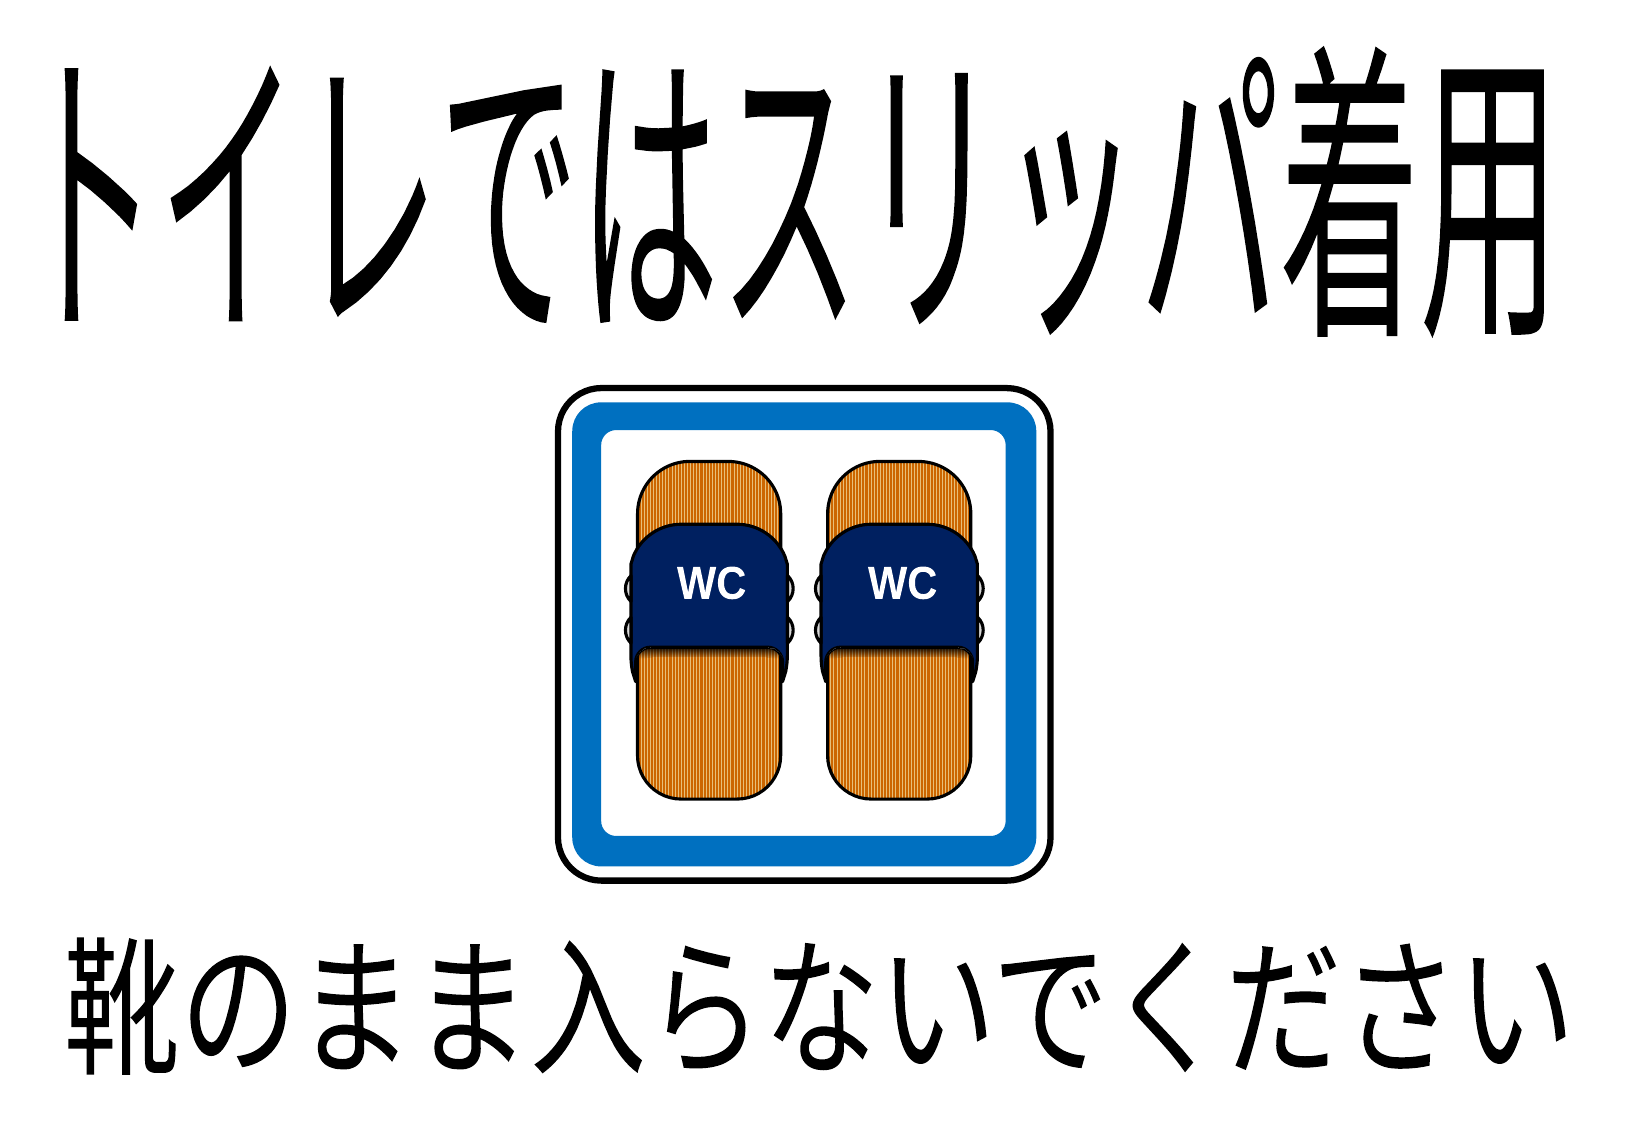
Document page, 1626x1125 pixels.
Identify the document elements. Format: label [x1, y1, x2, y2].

text_box [557, 387, 1051, 881]
